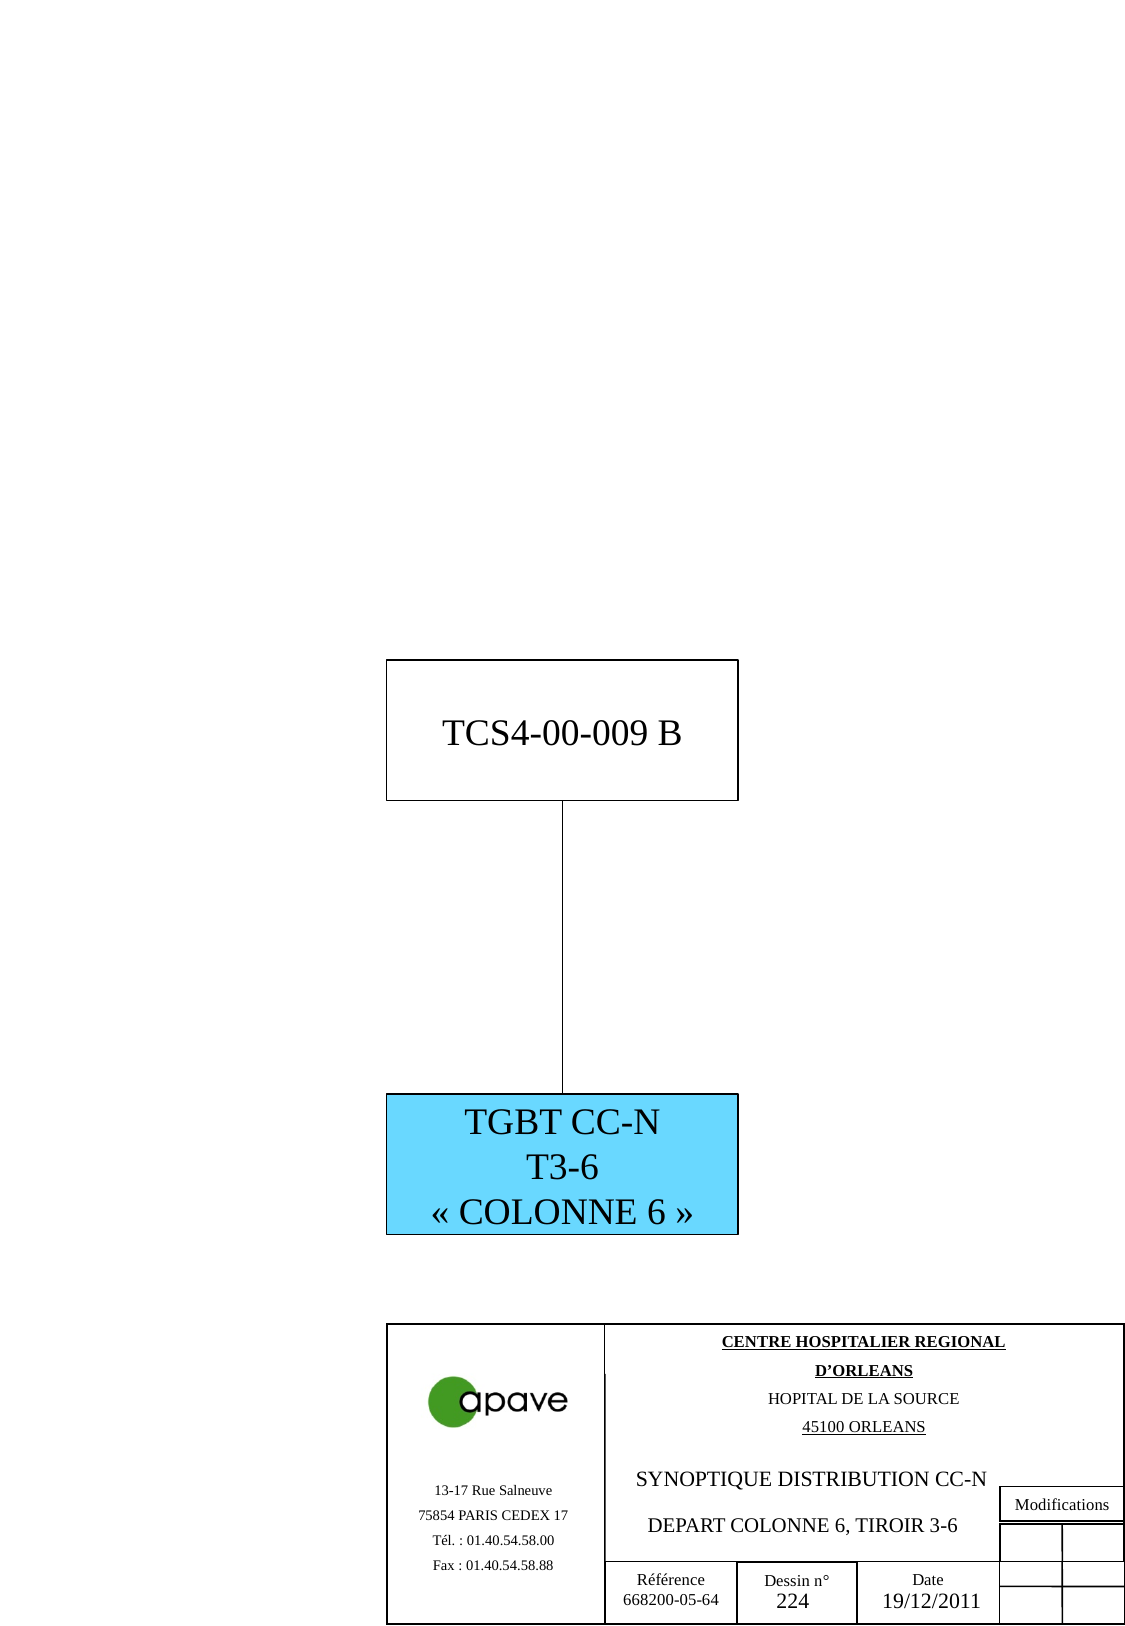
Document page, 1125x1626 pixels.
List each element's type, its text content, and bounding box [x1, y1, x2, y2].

picture [399, 1362, 596, 1443]
text_box DEPART COLONNE 6, TIROIR 3-6 [609, 1503, 996, 1544]
text_box TGBT CC-N T3-6 « COLONNE 6 » [385, 1092, 740, 1236]
text_box 19/12/2011 [855, 1579, 1008, 1621]
text_box TCS4-00-009 B [385, 658, 740, 803]
text_box 224 [761, 1579, 855, 1621]
text_box SYNOPTIQUE DISTRIBUTION CC-N [621, 1456, 1032, 1498]
